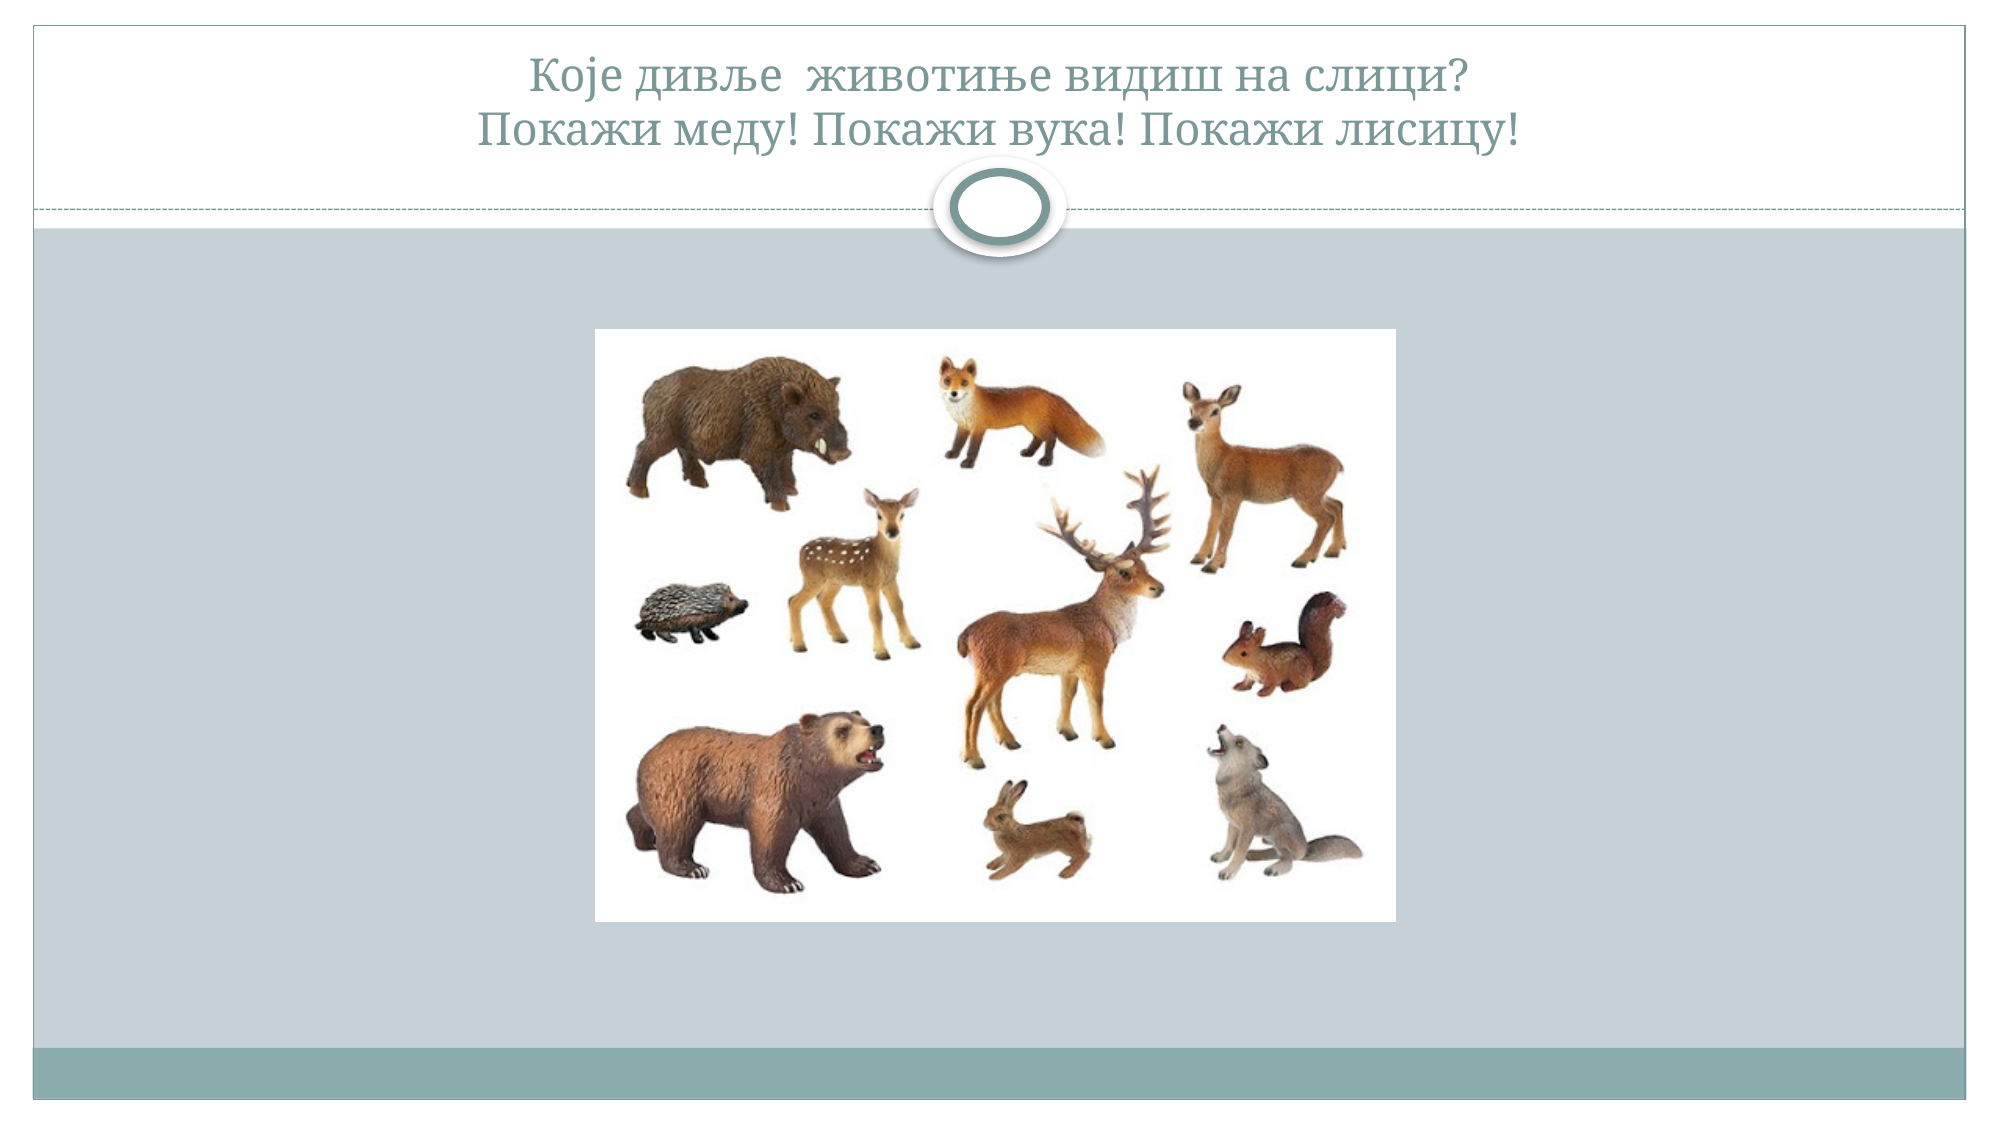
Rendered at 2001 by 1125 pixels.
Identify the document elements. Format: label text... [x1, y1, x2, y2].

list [595, 329, 1397, 922]
title Које дивље животиње видиш на слици? Покажи меду! Покажи вука! Покажи лисицу! [66, 37, 1933, 162]
